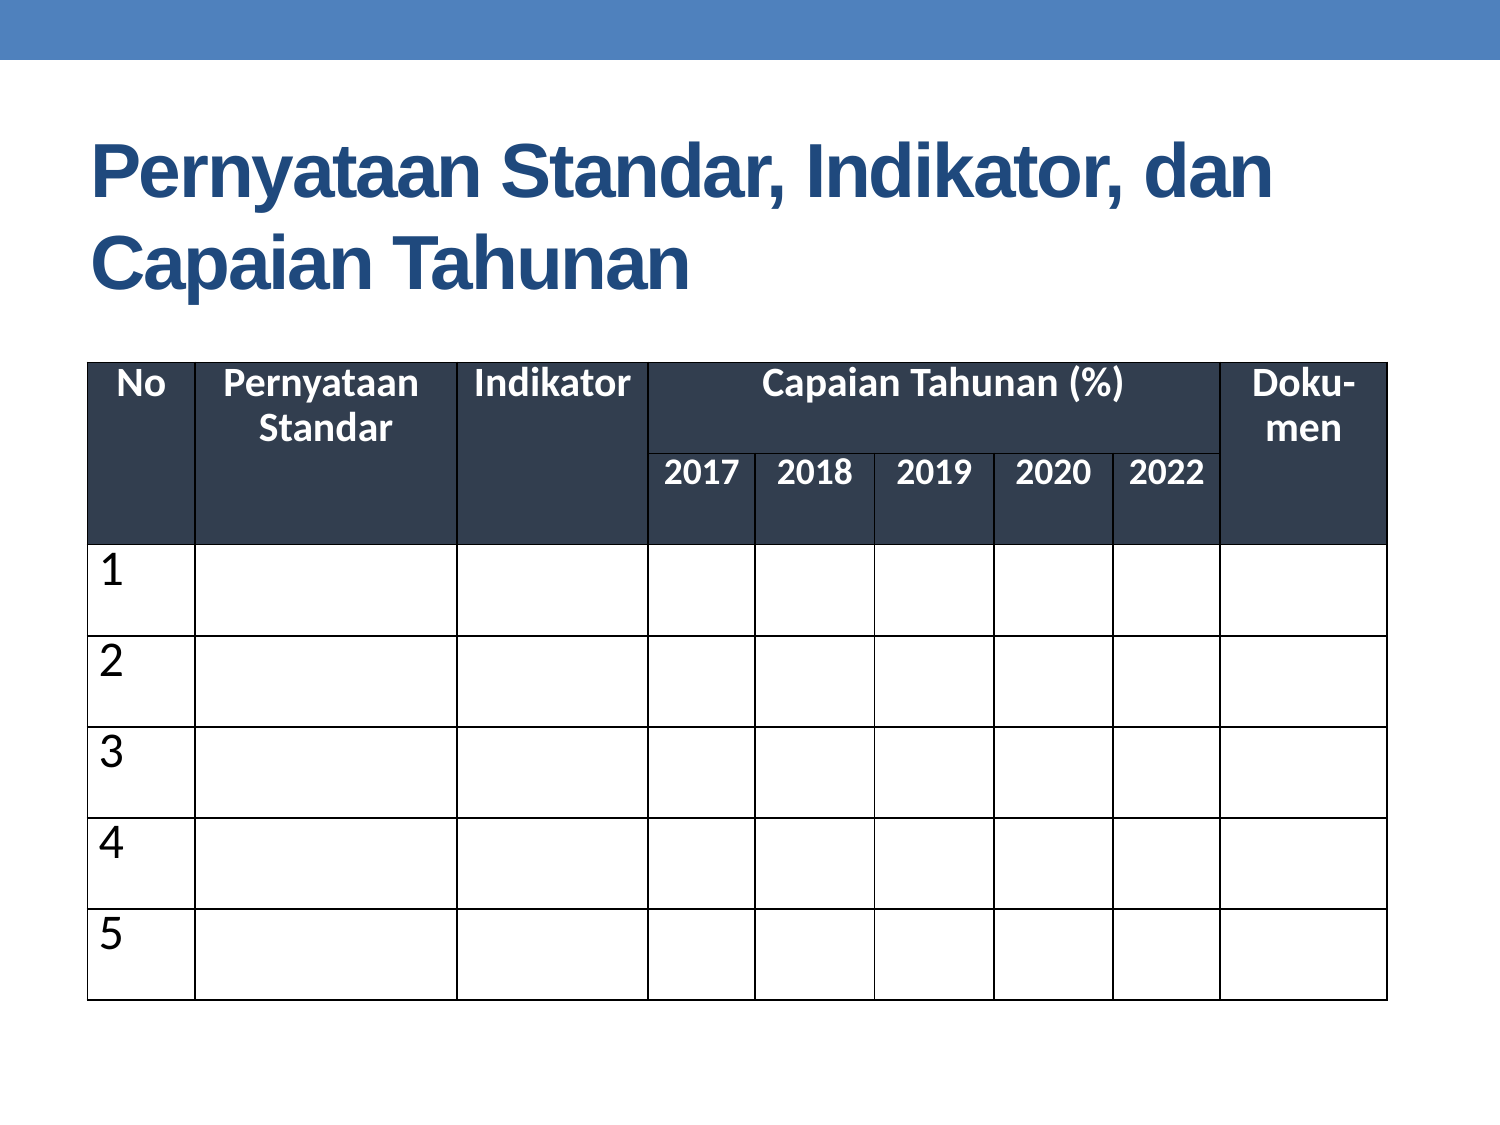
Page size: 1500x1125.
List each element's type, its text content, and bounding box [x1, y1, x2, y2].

table_cell [1114, 819, 1219, 908]
table_cell 1 [88, 545, 194, 635]
table_cell 2020 [995, 454, 1112, 544]
table_cell [1221, 728, 1386, 817]
table_cell [756, 910, 874, 999]
table_cell 3 [88, 728, 194, 817]
table_cell [196, 637, 456, 726]
table_cell [756, 637, 874, 726]
table_cell [1221, 910, 1386, 999]
table_cell 2019 [875, 454, 993, 544]
table_cell [875, 637, 993, 726]
table_cell 2022 [1114, 454, 1219, 544]
title Pernyataan Standar, Indikator, dan Capaian Tahunan [75, 112, 1425, 313]
table_cell [458, 545, 647, 635]
table_cell [995, 545, 1112, 635]
table_cell [196, 910, 456, 999]
table_cell [196, 728, 456, 817]
table_cell [756, 728, 874, 817]
table_header No [88, 363, 194, 544]
table_cell [875, 819, 993, 908]
table_header Indikator [458, 363, 647, 544]
table_cell [995, 910, 1112, 999]
table_header Doku-men [1221, 363, 1386, 544]
table_cell [1114, 910, 1219, 999]
table_cell 2 [88, 637, 194, 726]
table_cell [649, 819, 754, 908]
table_cell [1221, 637, 1386, 726]
table_header Capaian Tahunan (%) [649, 363, 1219, 453]
table_cell [1221, 819, 1386, 908]
table_cell [875, 910, 993, 999]
table_cell 2017 [649, 454, 754, 544]
table_header Pernyataan Standar [196, 363, 456, 544]
table_cell [649, 637, 754, 726]
table_cell [458, 819, 647, 908]
table_cell [875, 728, 993, 817]
table_cell [1221, 545, 1386, 635]
table_cell [995, 728, 1112, 817]
table_cell [458, 728, 647, 817]
table_cell [1114, 545, 1219, 635]
table_cell [458, 637, 647, 726]
table_cell [756, 545, 874, 635]
table_cell [995, 819, 1112, 908]
table_cell [1114, 637, 1219, 726]
table_cell 4 [88, 819, 194, 908]
table_cell [458, 910, 647, 999]
table_cell [875, 545, 993, 635]
table_cell [995, 637, 1112, 726]
table_cell [196, 545, 456, 635]
table_cell [649, 910, 754, 999]
table_cell [756, 819, 874, 908]
table_cell [1114, 728, 1219, 817]
table_cell 2018 [756, 454, 874, 544]
table_cell [649, 545, 754, 635]
table_cell [196, 819, 456, 908]
table_cell [649, 728, 754, 817]
table_cell 5 [88, 910, 194, 999]
